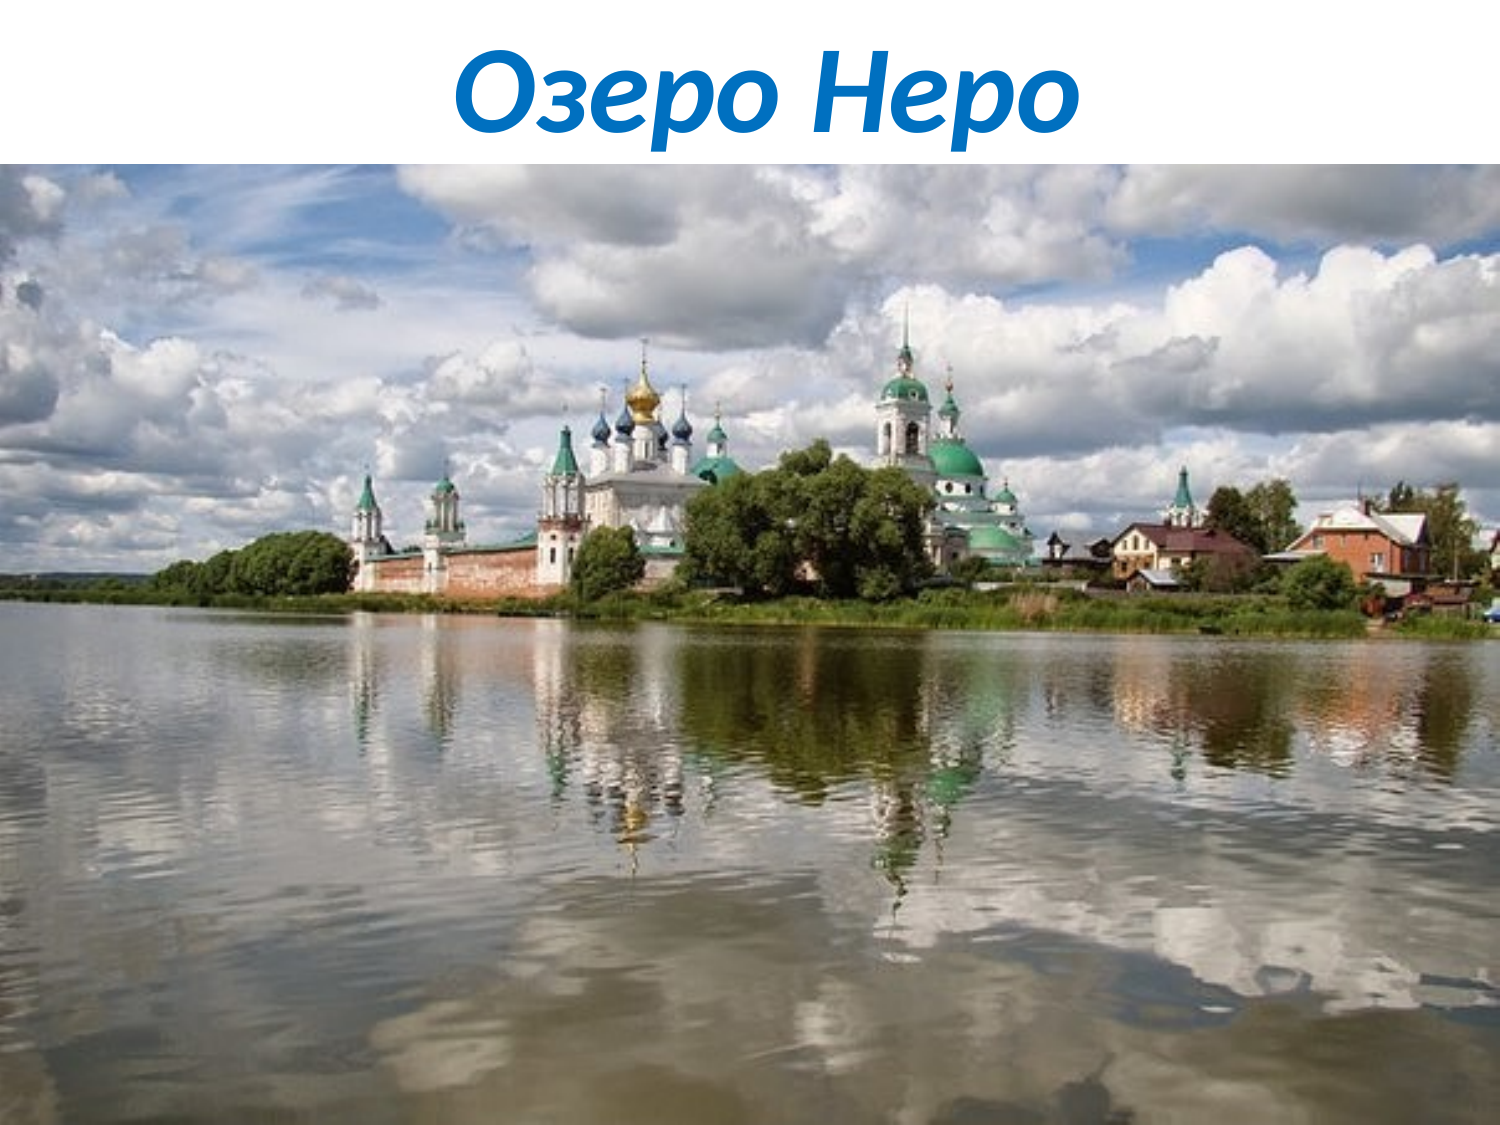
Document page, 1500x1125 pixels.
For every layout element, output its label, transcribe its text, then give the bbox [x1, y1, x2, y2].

text_box Озеро Неро [117, 0, 1418, 162]
picture [0, 163, 1500, 1125]
